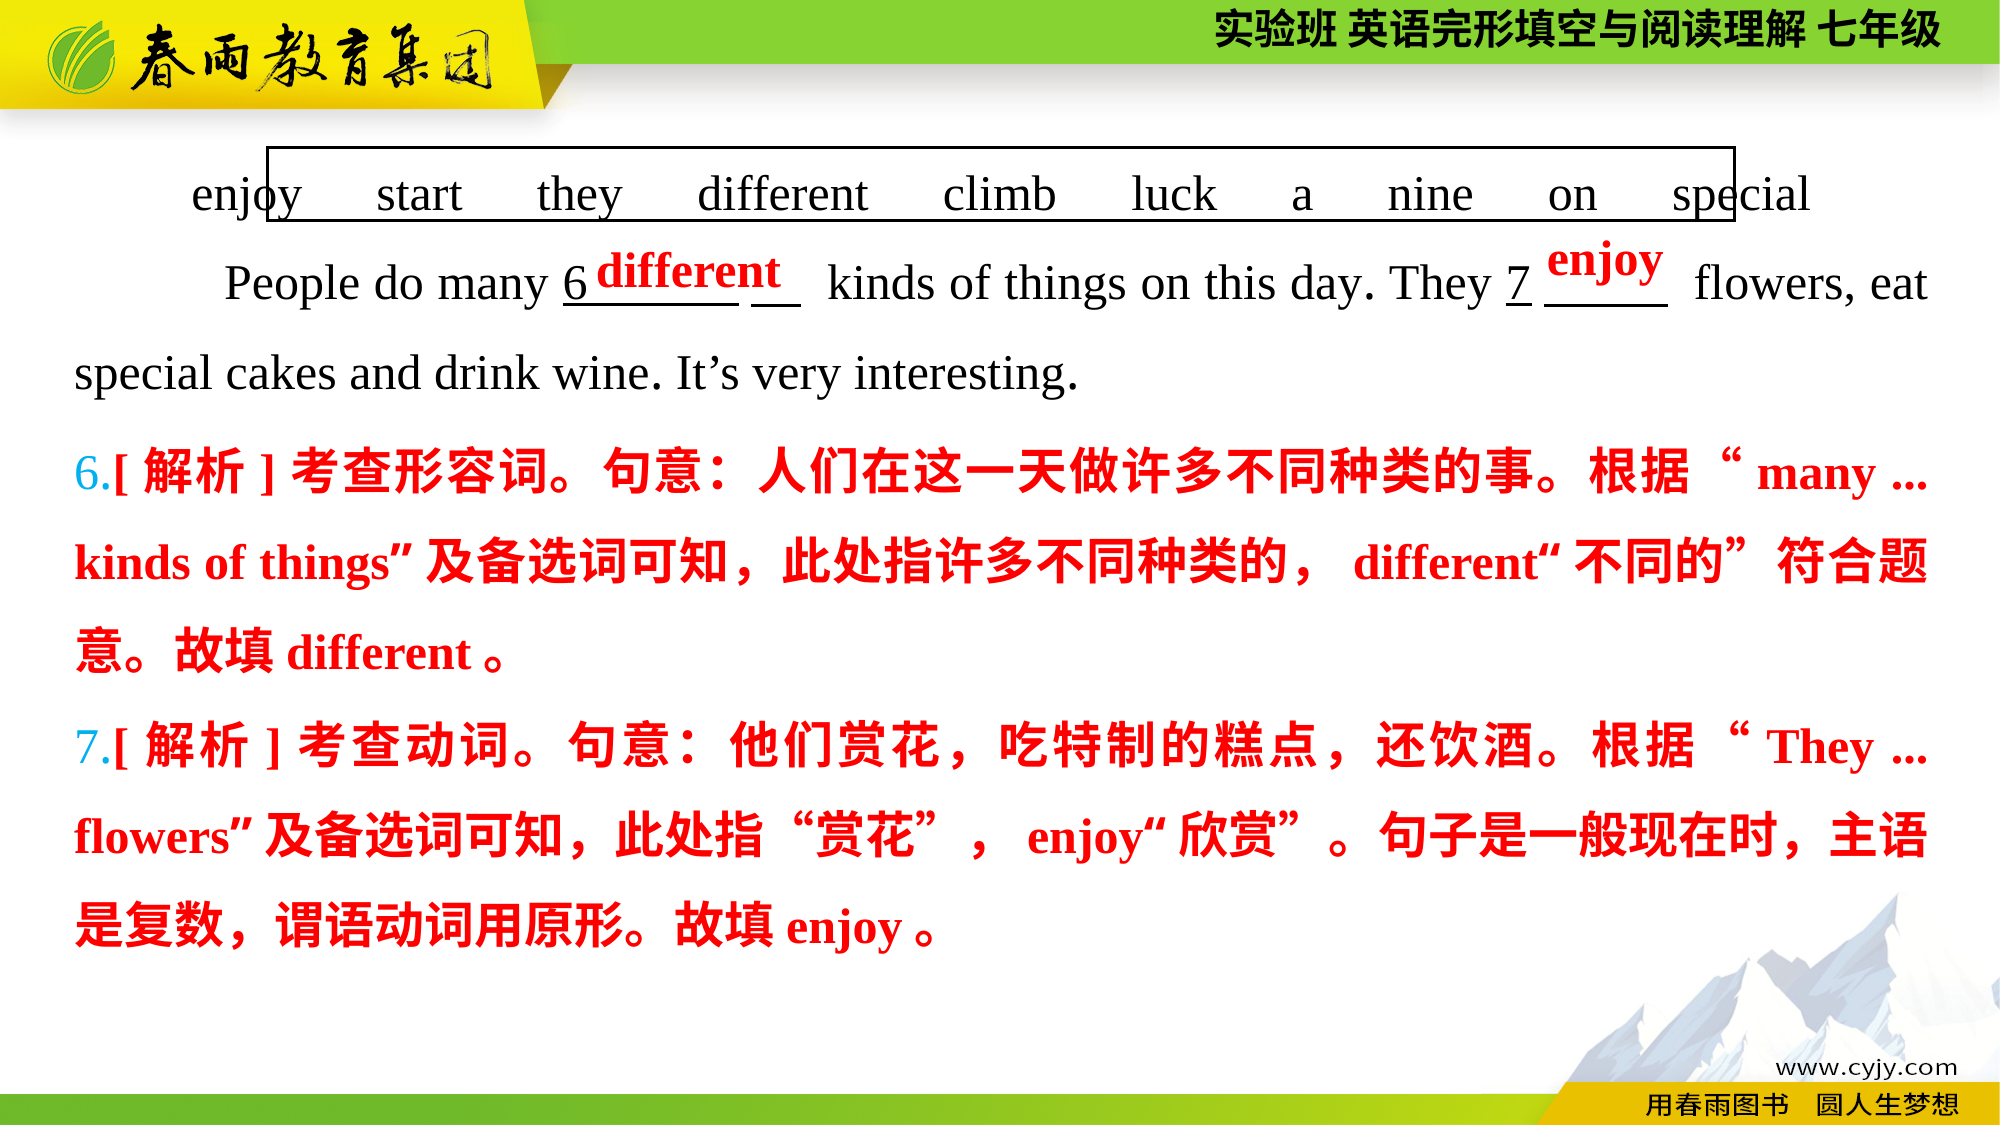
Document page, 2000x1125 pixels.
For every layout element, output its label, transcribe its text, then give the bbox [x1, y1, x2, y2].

text_box different [581, 230, 797, 306]
text_box enjoy [1532, 218, 1679, 293]
text_box [267, 147, 1735, 221]
picture [0, 0, 2000, 1125]
text_box 6.[解析]考查形容词。句意：人们在这一天做许多不同种类的事。根据“many ... kinds of things”及备选词可知，此处指许多不同种类的，different“不同的”符合题意。故填different。 [59, 401, 1944, 675]
text_box 7.[解析]考查动词。句意：他们赏花，吃特制的糕点，还饮酒。根据“They ... flowers”及备选词可知，此处指“赏花”，enjoy“欣赏”。句子是一般现在时，主语是复数，谓语动词用原形。故填enjoy。 [59, 675, 1944, 961]
list enjoy start they different climb luck a nine on special People do many 6 kinds of things on this day. They 7 flowers, eat special cakes and drink wine. It’s very interesting. [59, 122, 1944, 401]
